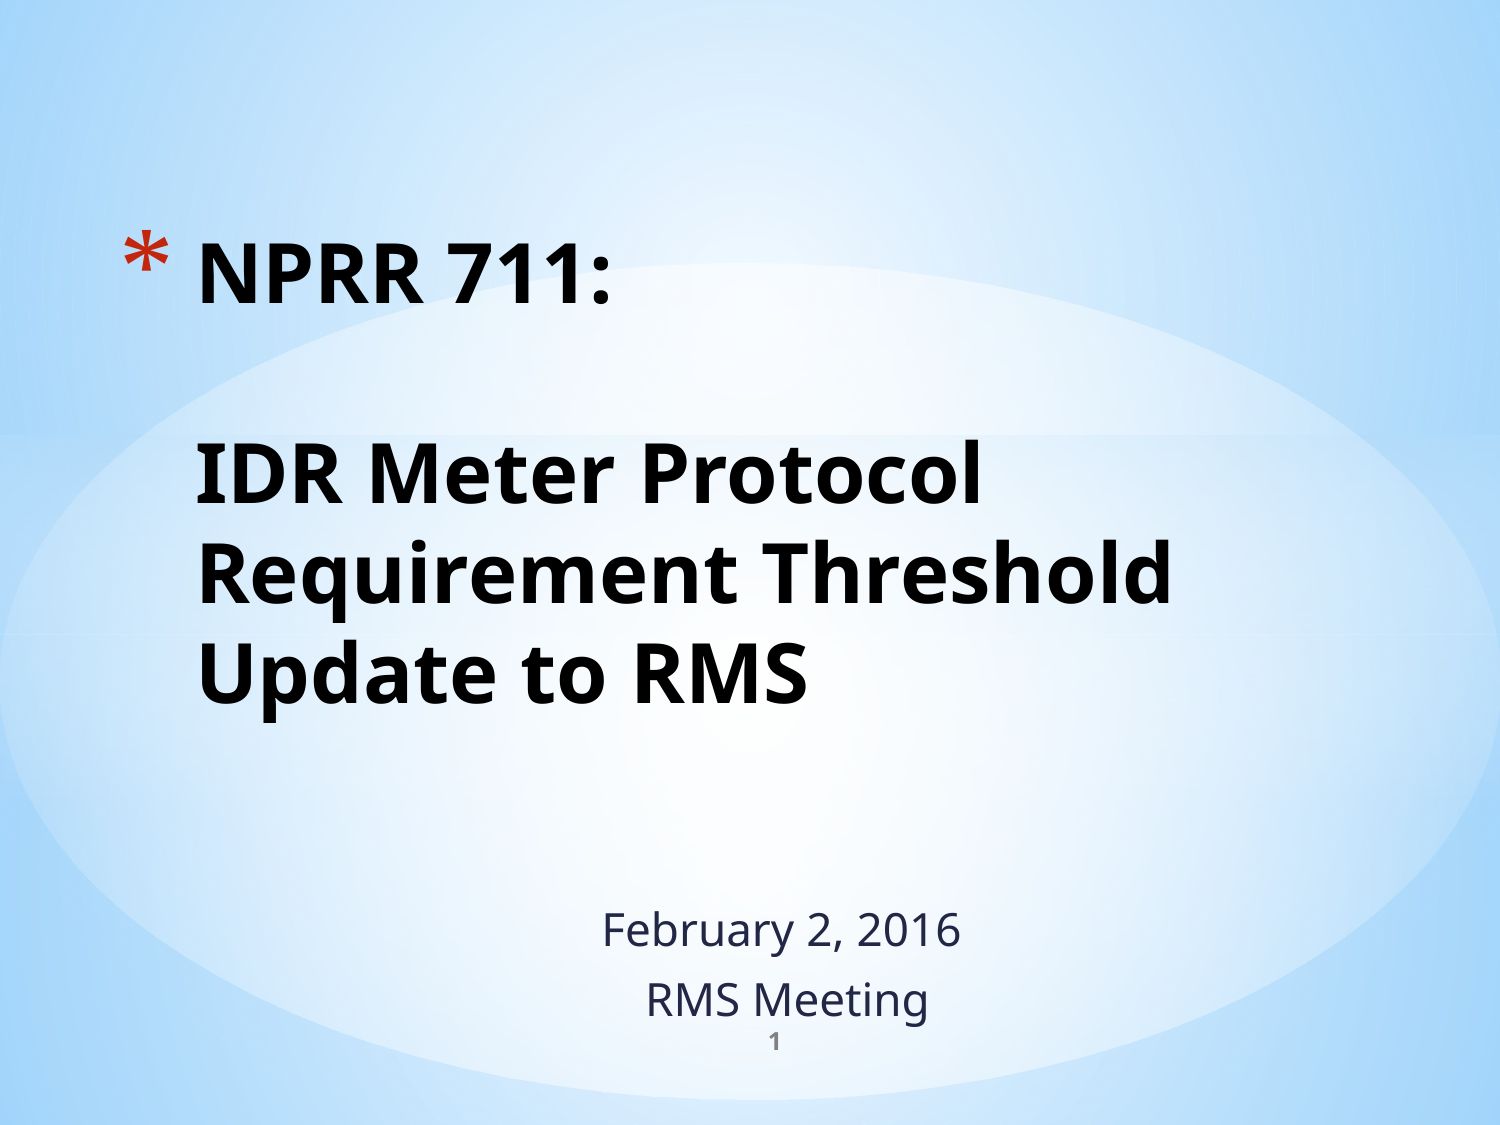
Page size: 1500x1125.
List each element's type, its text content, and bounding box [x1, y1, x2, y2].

title NPRR 711: IDR Meter Protocol Requirement Threshold Update to RMS [75, 212, 1450, 808]
subtitle February 2, 2016 RMS Meeting [325, 892, 1250, 1038]
slide_number 1 [624, 1012, 925, 1073]
